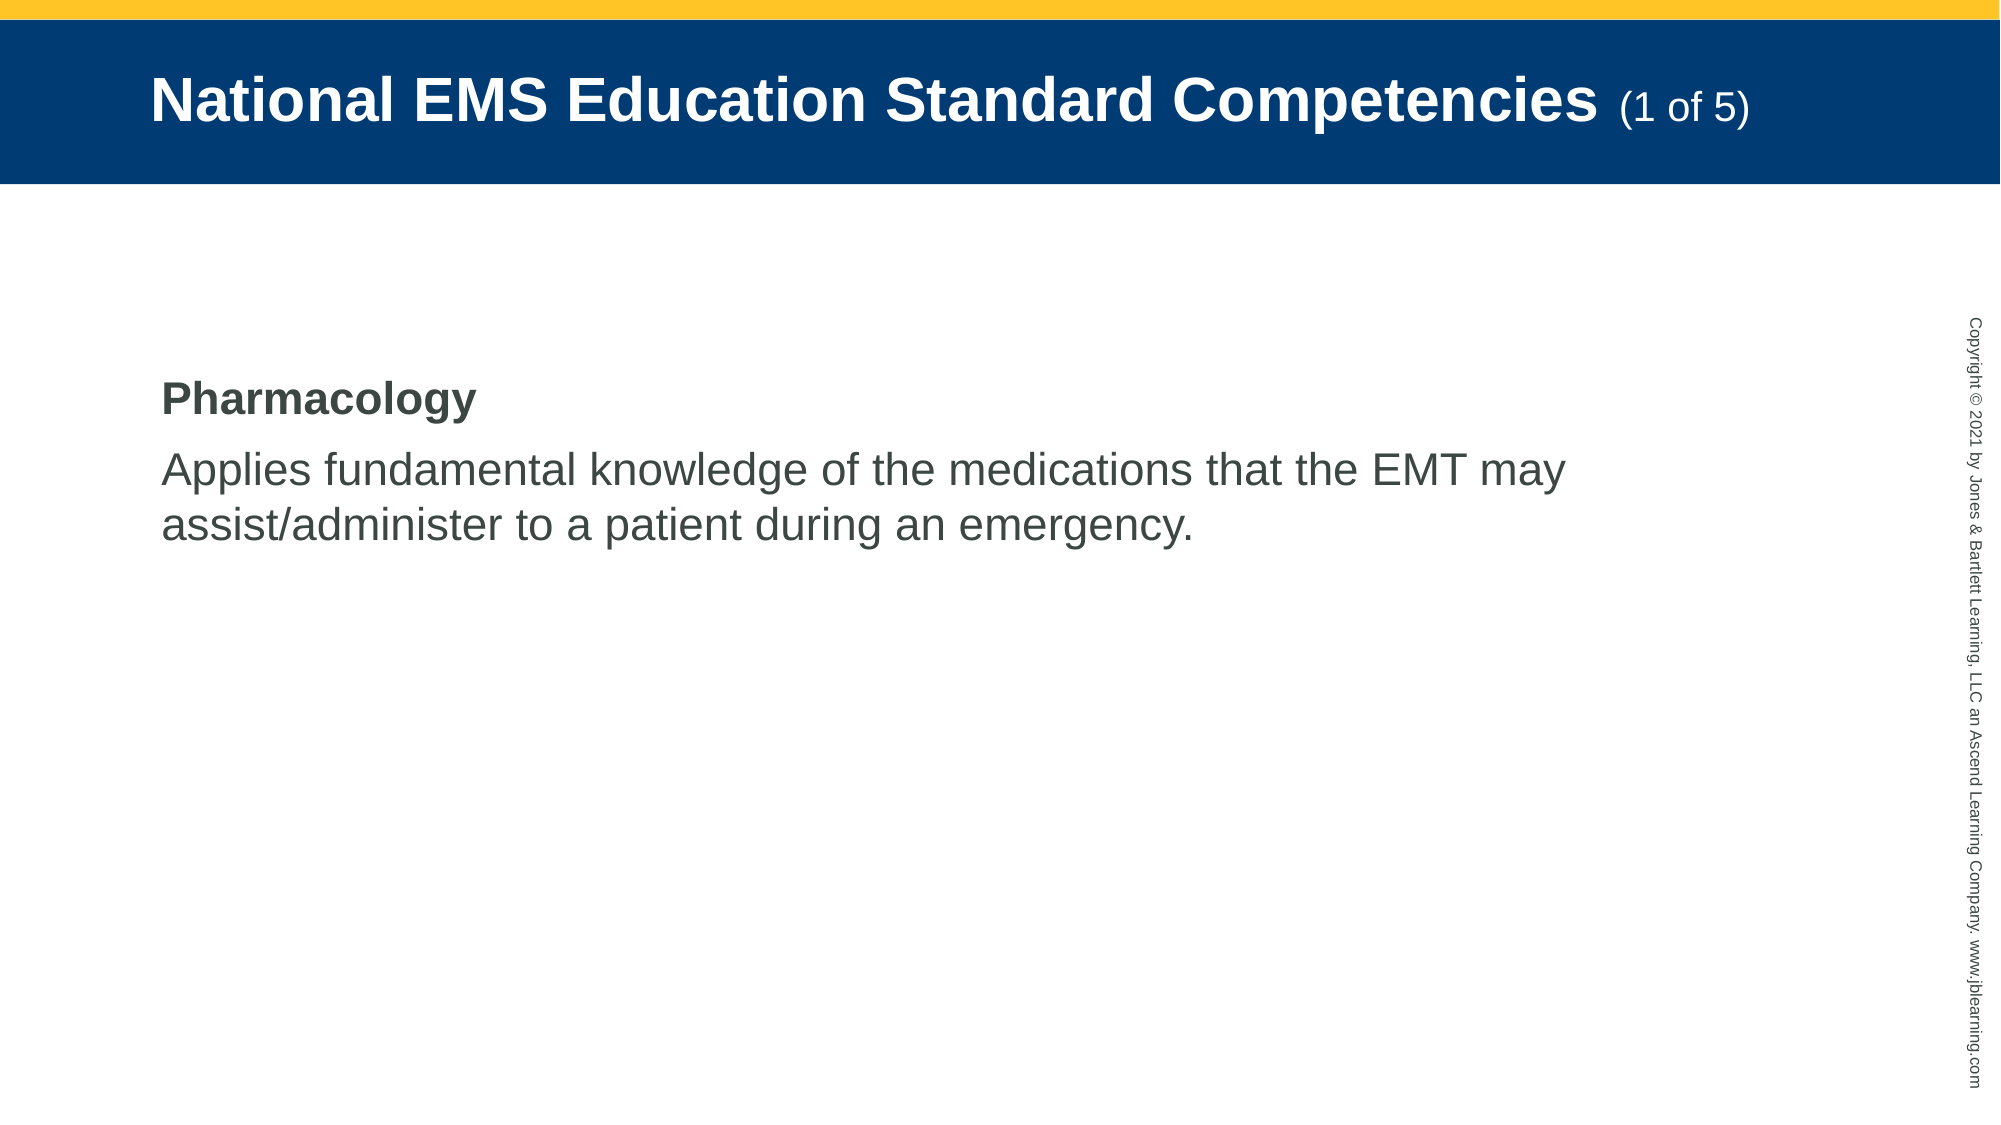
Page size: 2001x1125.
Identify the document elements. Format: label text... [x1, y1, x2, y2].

title National EMS Education Standard Competencies (1 of 5) [0, 19, 2000, 185]
list Pharmacology Applies fundamental knowledge of the medications that the EMT may assist/administer to a patient during an emergency. [146, 361, 1859, 1016]
